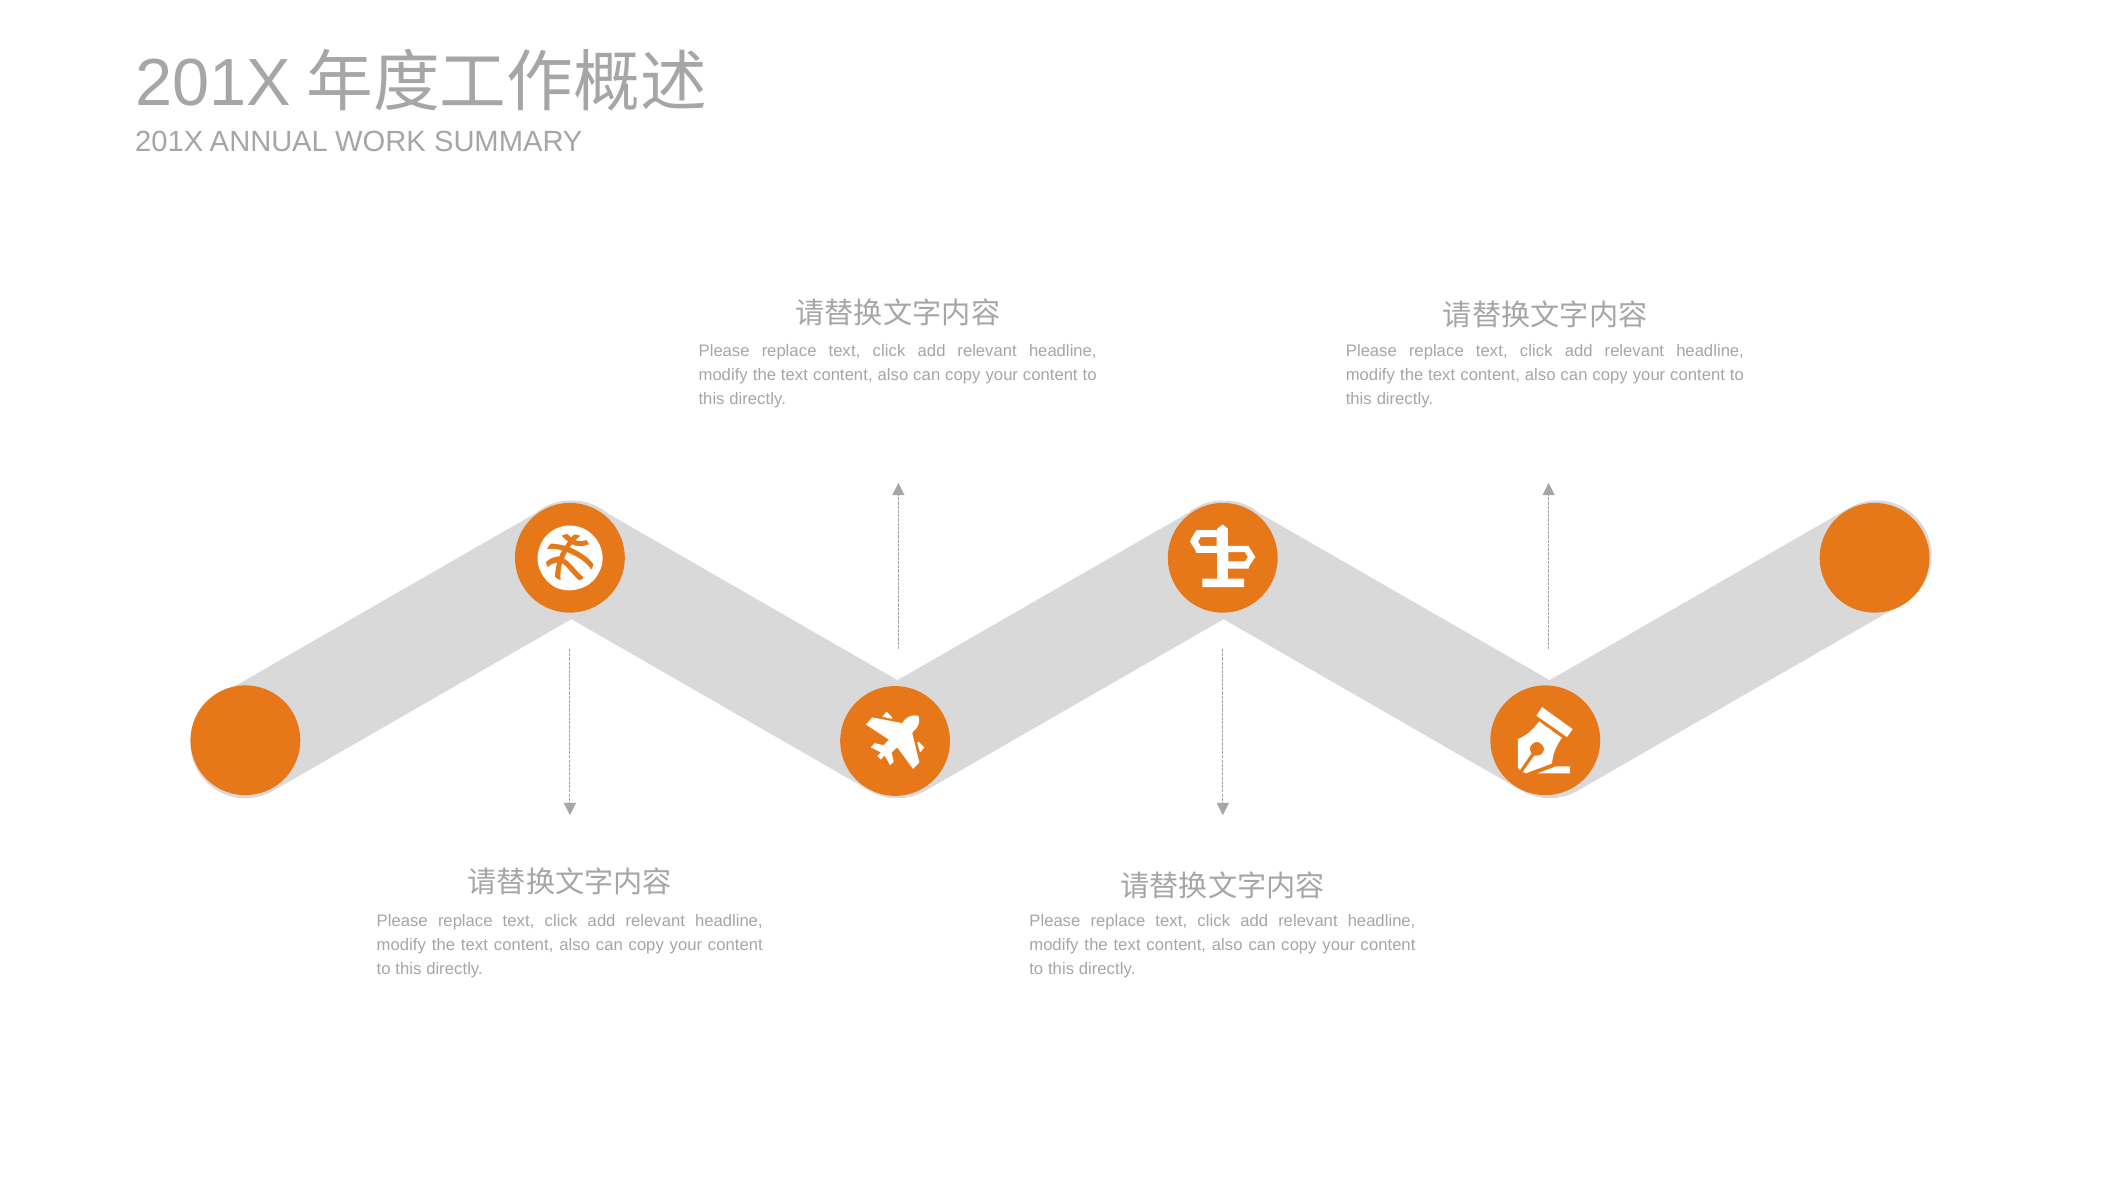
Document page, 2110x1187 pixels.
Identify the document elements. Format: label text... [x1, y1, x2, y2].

text_box 201X ANNUAL WORK SUMMARY [135, 122, 596, 158]
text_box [683, 280, 1113, 415]
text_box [361, 849, 779, 985]
text_box 201X年度工作概述 [135, 38, 783, 119]
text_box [1014, 853, 1431, 985]
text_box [1331, 282, 1760, 415]
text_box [190, 268, 1930, 1030]
